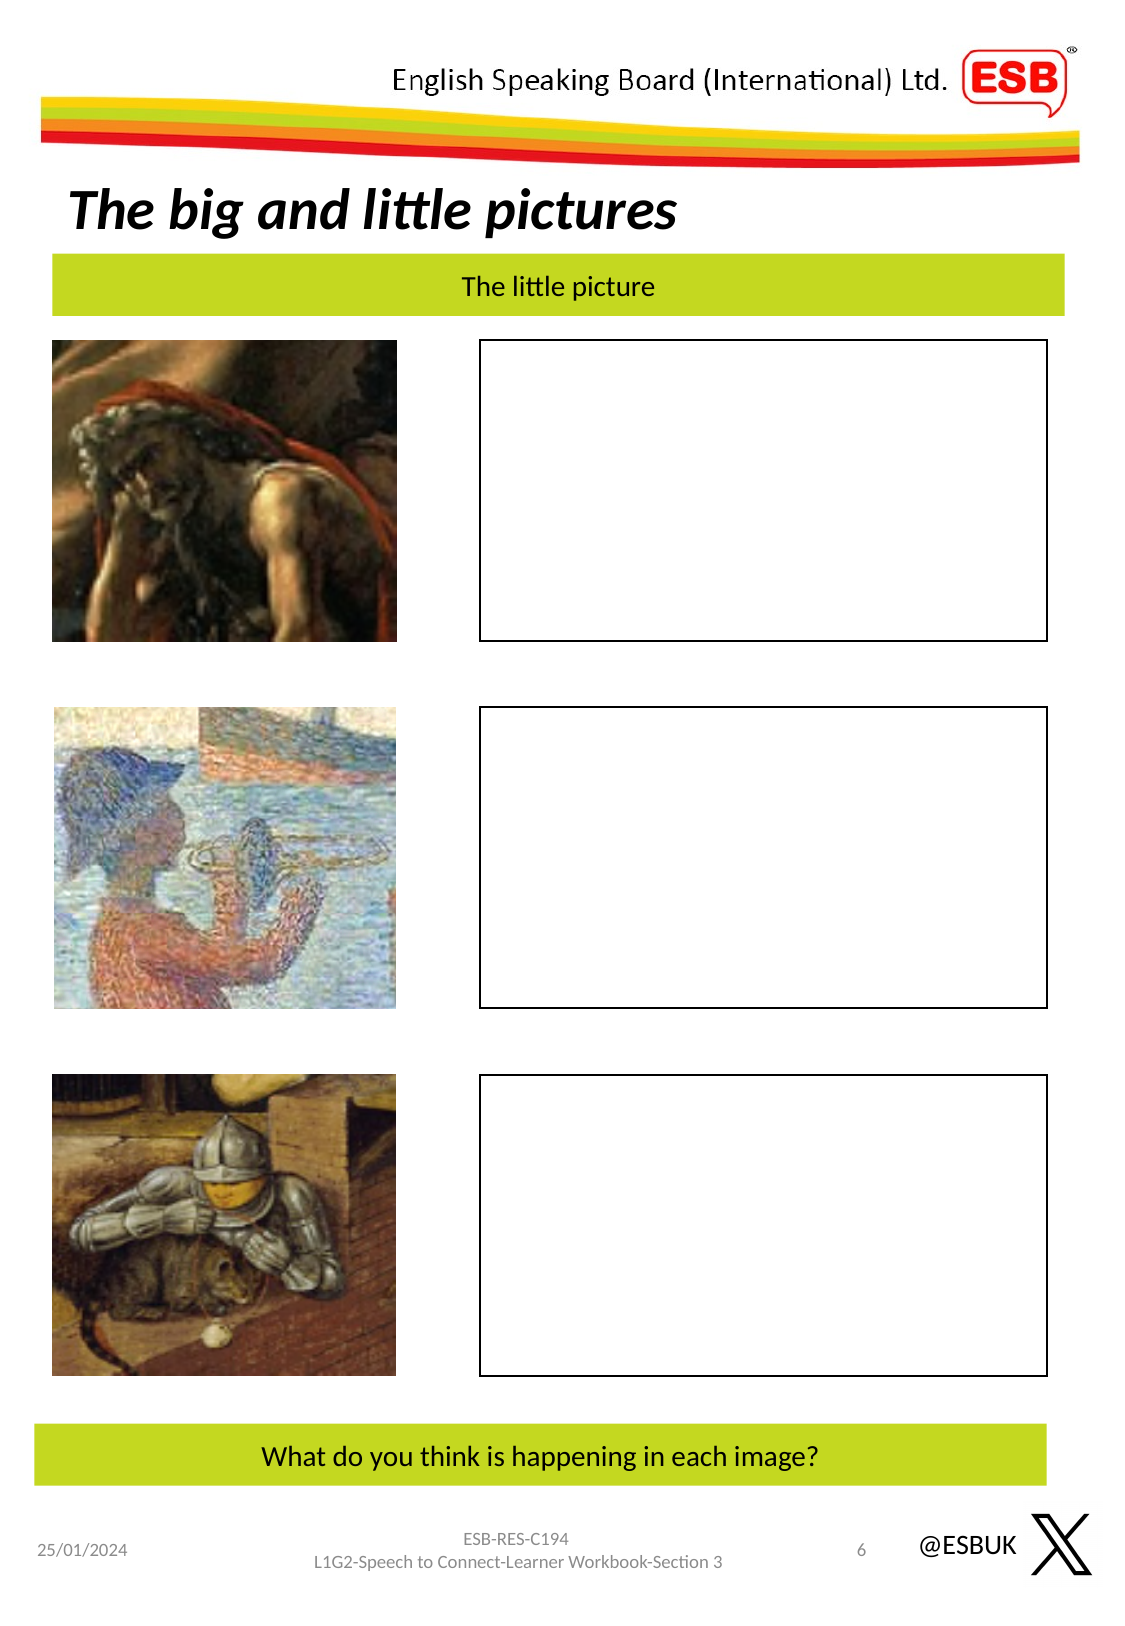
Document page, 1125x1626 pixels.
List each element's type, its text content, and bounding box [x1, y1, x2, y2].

text_box The little picture [51, 253, 1066, 317]
picture [0, 1, 1125, 234]
picture [52, 1074, 396, 1376]
picture [54, 707, 396, 1009]
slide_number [22, 1506, 276, 1593]
title The big and little pictures [52, 167, 1023, 253]
picture [1022, 1501, 1103, 1589]
slide_number 6 [697, 1506, 882, 1593]
footer ESB-RES-C194 L1G2-Speech to Connect-Learner Workbook-Section 3 [296, 1506, 697, 1593]
text_box [479, 706, 1048, 1009]
text_box [479, 339, 1048, 642]
text_box What do you think is happening in each image? [33, 1423, 1048, 1487]
text_box [479, 1074, 1048, 1377]
picture [52, 340, 397, 642]
